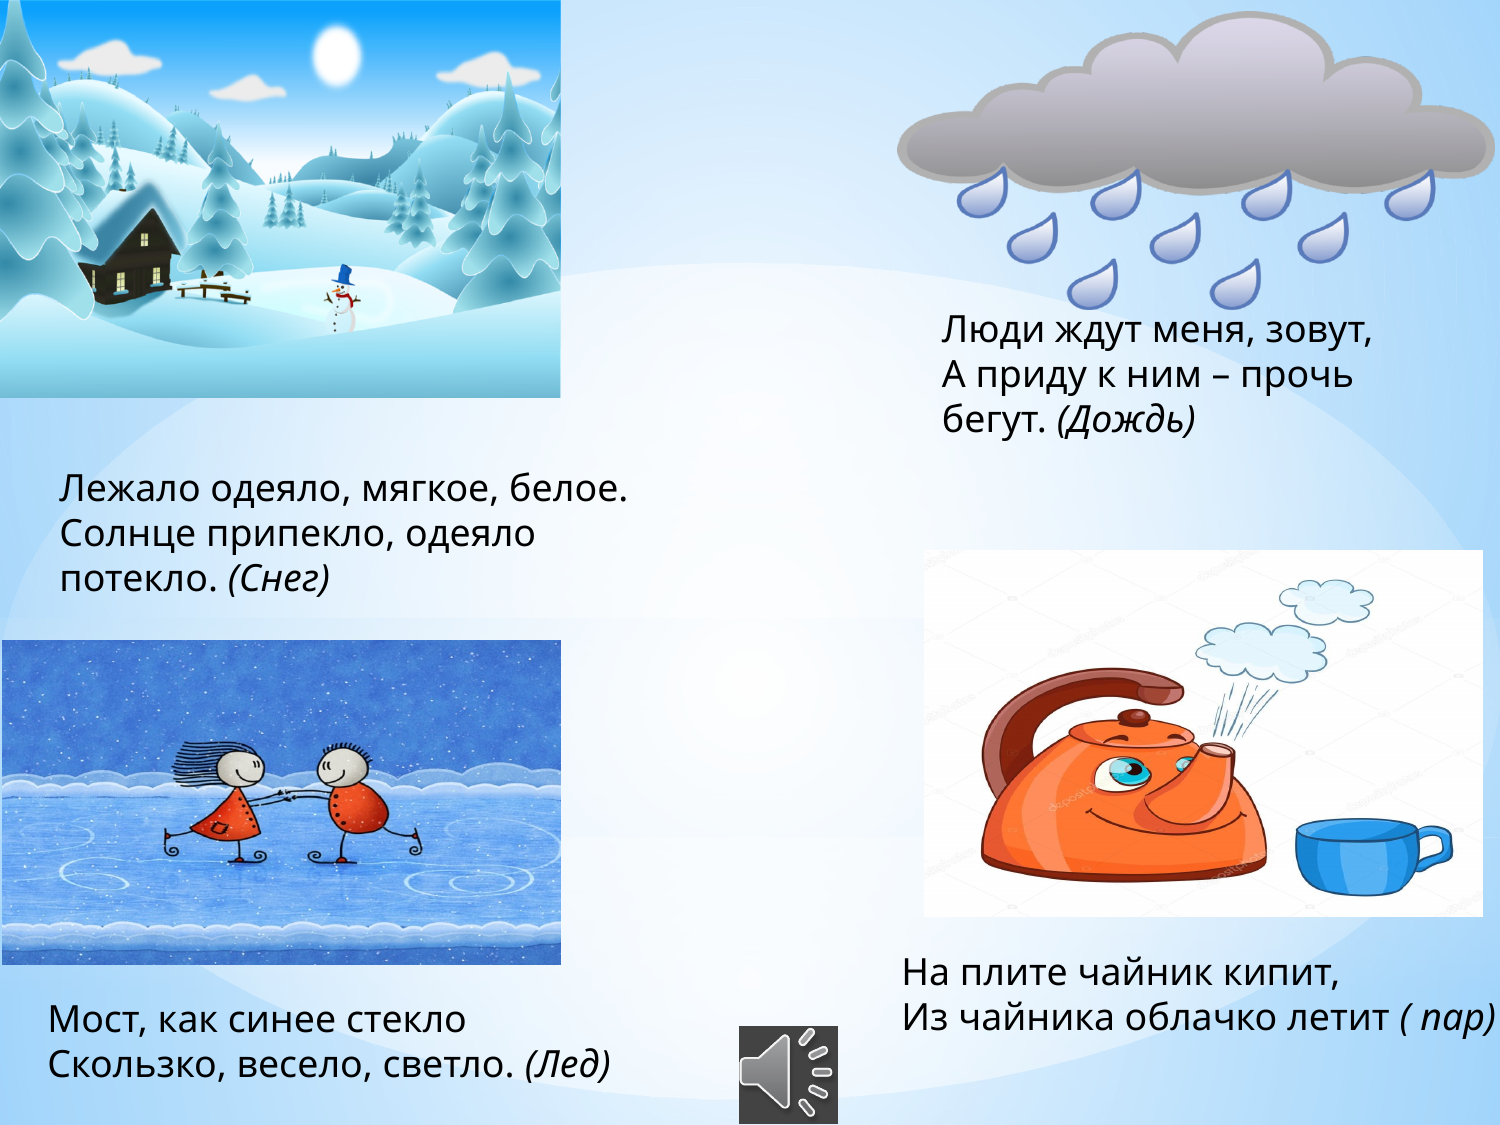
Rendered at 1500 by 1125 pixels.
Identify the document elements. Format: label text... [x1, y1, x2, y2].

picture [0, 0, 562, 398]
text_box Люди ждут меня, зовут, А приду к ним – прочь бегут. (Дождь) [927, 319, 1465, 447]
text_box На плите чайник кипит, Из чайника облачко летит ( пар) [886, 940, 1500, 1046]
text_box Мост, как синее стекло Скользко, весело, светло. (Лед) [32, 987, 626, 1093]
picture [2, 640, 562, 965]
picture [924, 550, 1484, 918]
text_box Лежало одеяло, мягкое, белое. Солнце припекло, одеяло потекло. (Снег) [44, 456, 653, 606]
picture [897, 10, 1495, 310]
picture [738, 1024, 839, 1125]
